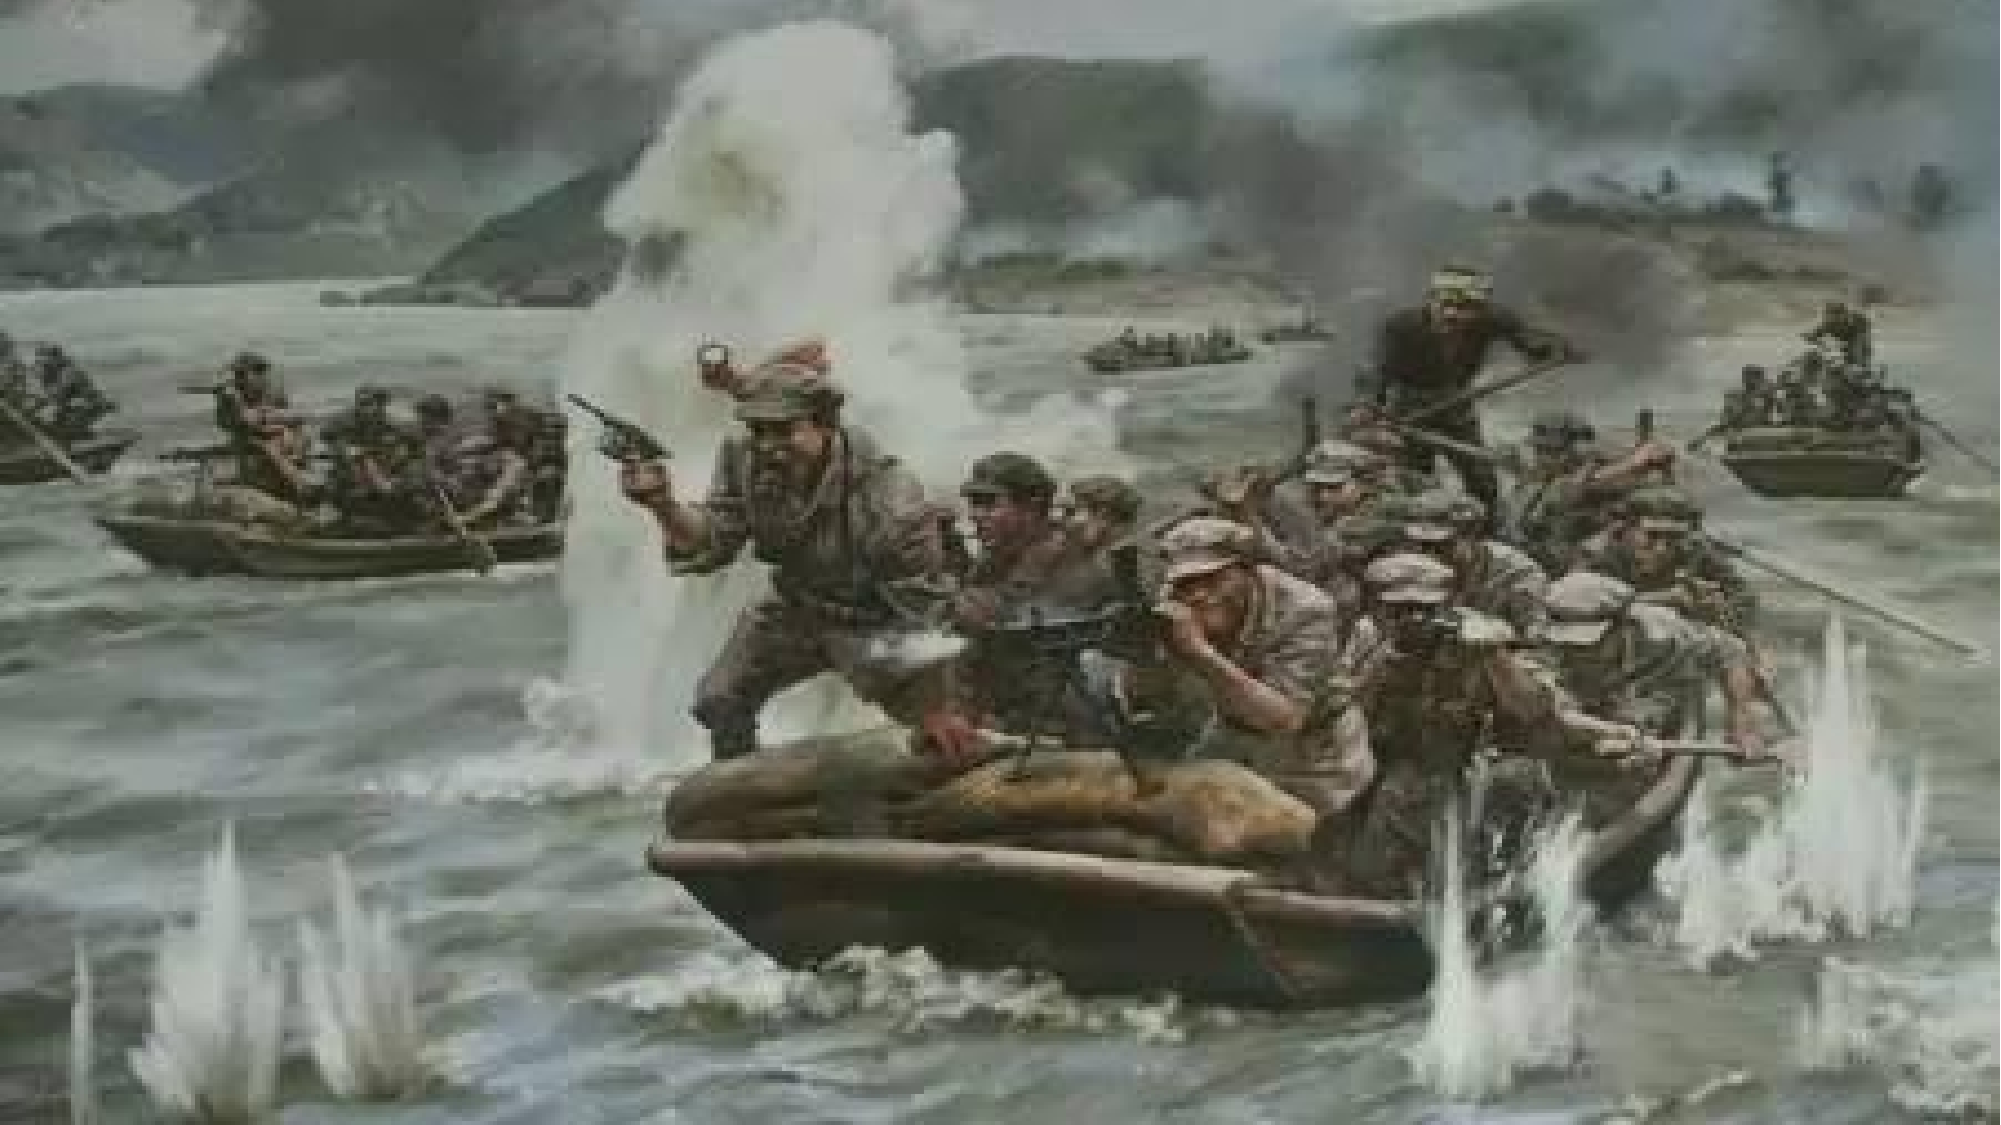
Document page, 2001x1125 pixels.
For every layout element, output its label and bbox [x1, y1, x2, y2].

list [0, 0, 2000, 1125]
picture [666, 312, 1334, 813]
